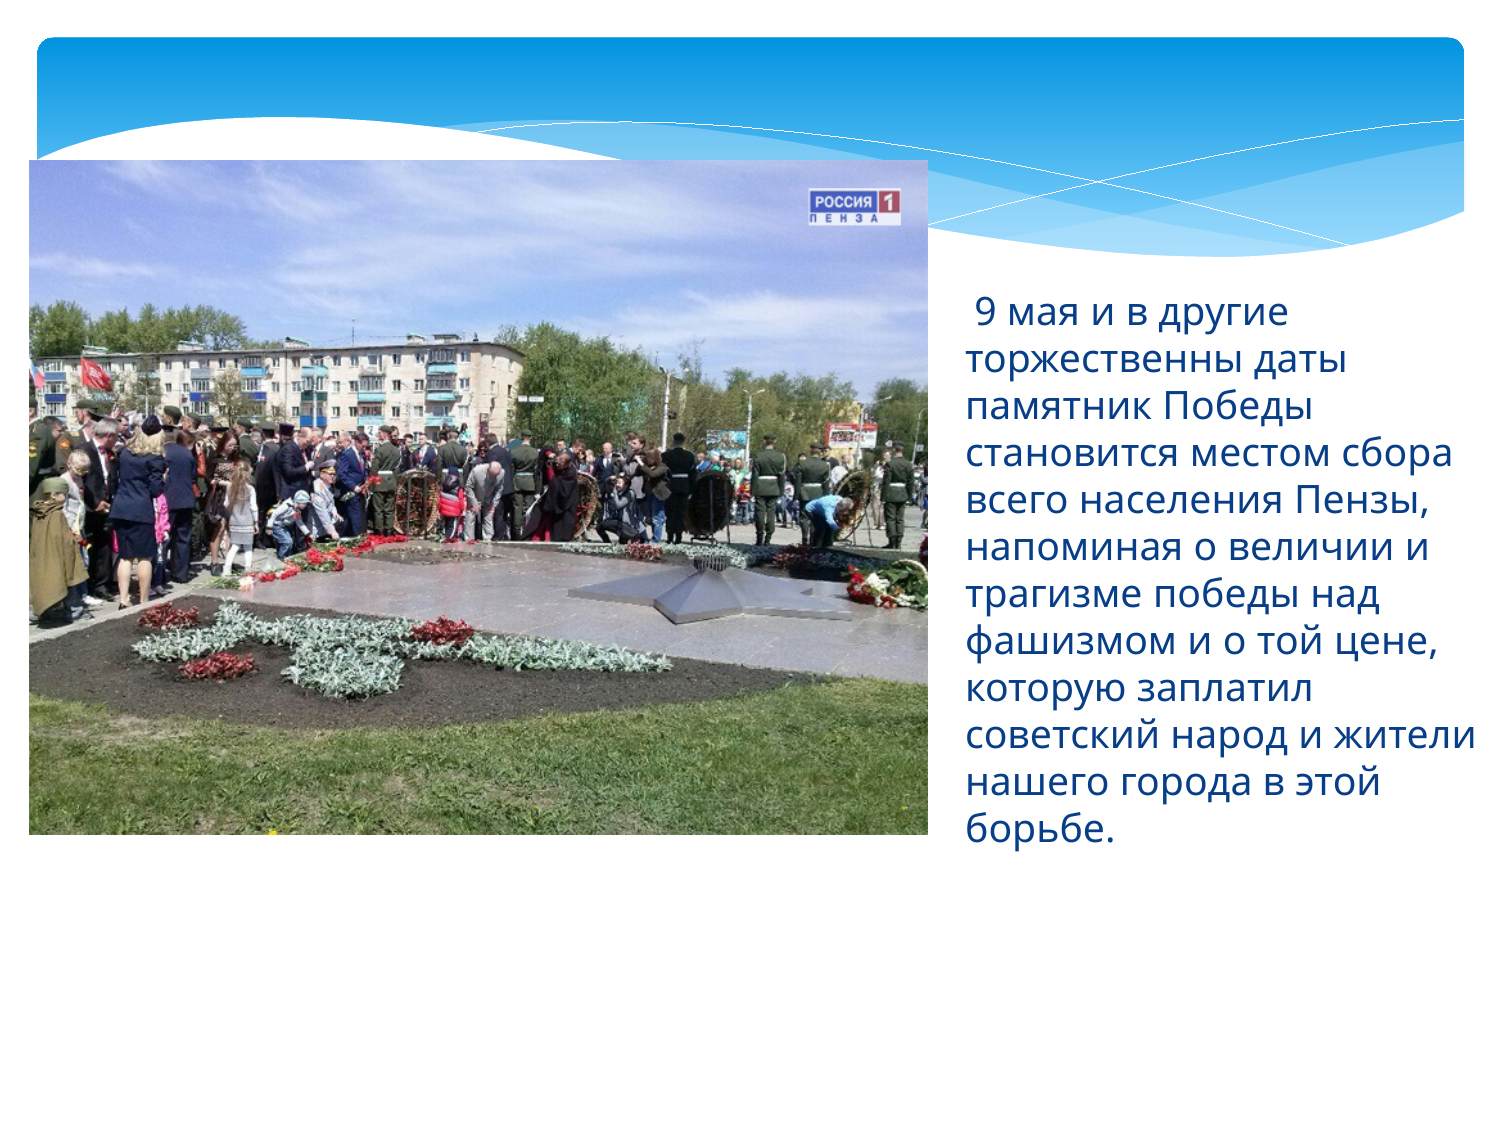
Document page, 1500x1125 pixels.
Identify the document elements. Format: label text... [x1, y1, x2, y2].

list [29, 160, 928, 835]
list 9 мая и в другие торжественны даты памятник Победы становится местом сбора всего населения Пензы, напоминая о величии и трагизме победы над фашизмом и о той цене, которую заплатил советский народ и жители нашего города в этой борьбе. [950, 278, 1500, 905]
